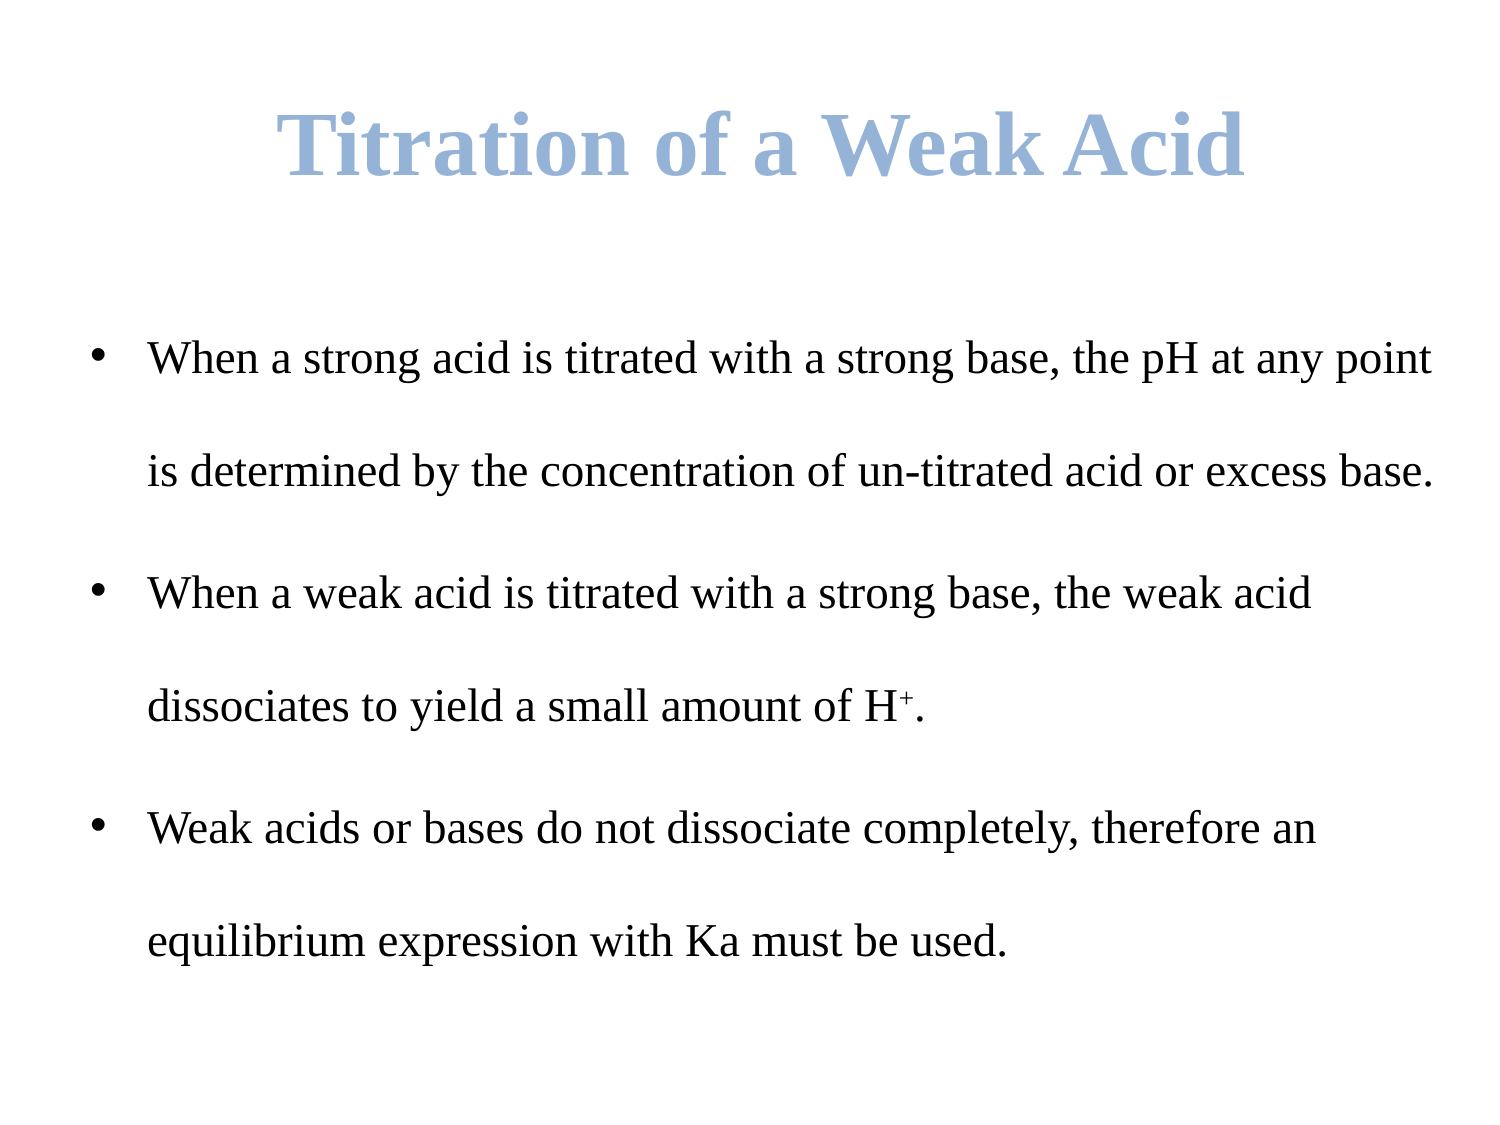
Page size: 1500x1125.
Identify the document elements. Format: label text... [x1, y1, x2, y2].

title Titration of a Weak Acid [75, 45, 1425, 233]
list When a strong acid is titrated with a strong base, the pH at any point is determined by the concentration of un-titrated acid or excess base. When a weak acid is titrated with a strong base, the weak acid dissociates to yield a small amount of H+. Weak acids or bases do not dissociate completely, therefore an equilibrium expression with Ka must be used. [75, 262, 1463, 1005]
